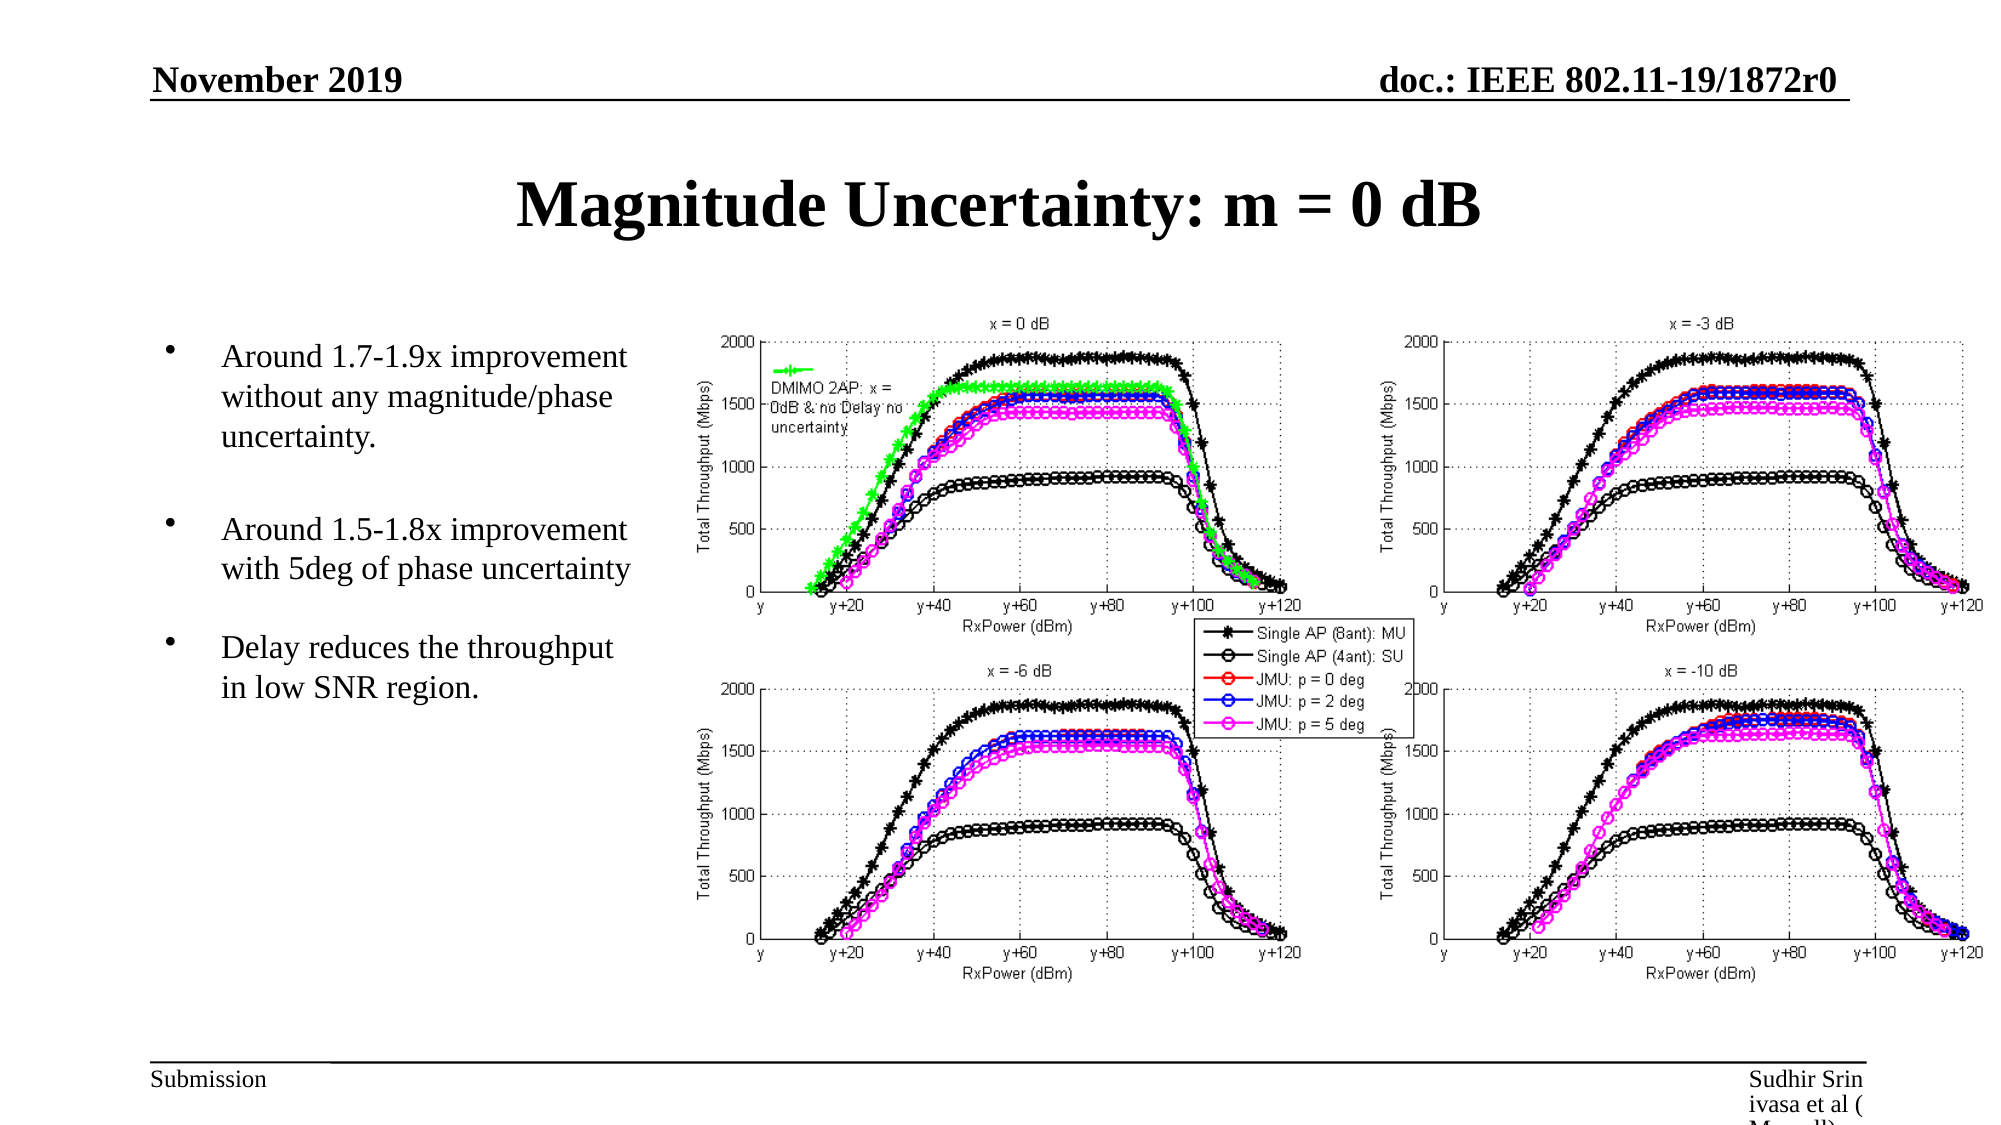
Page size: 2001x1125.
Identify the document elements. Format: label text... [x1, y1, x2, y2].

list Around 1.7-1.9x improvement without any magnitude/phase uncertainty. Around 1.5-1.8x improvement with 5deg of phase uncertainty Delay reduces the throughput in low SNR region. [149, 326, 650, 1002]
picture [677, 287, 1987, 1019]
footer Sudhir Srinivasa et al (Marvell) [1748, 1061, 1869, 1108]
title Magnitude Uncertainty: m = 0 dB [150, 112, 1850, 288]
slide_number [152, 54, 406, 101]
